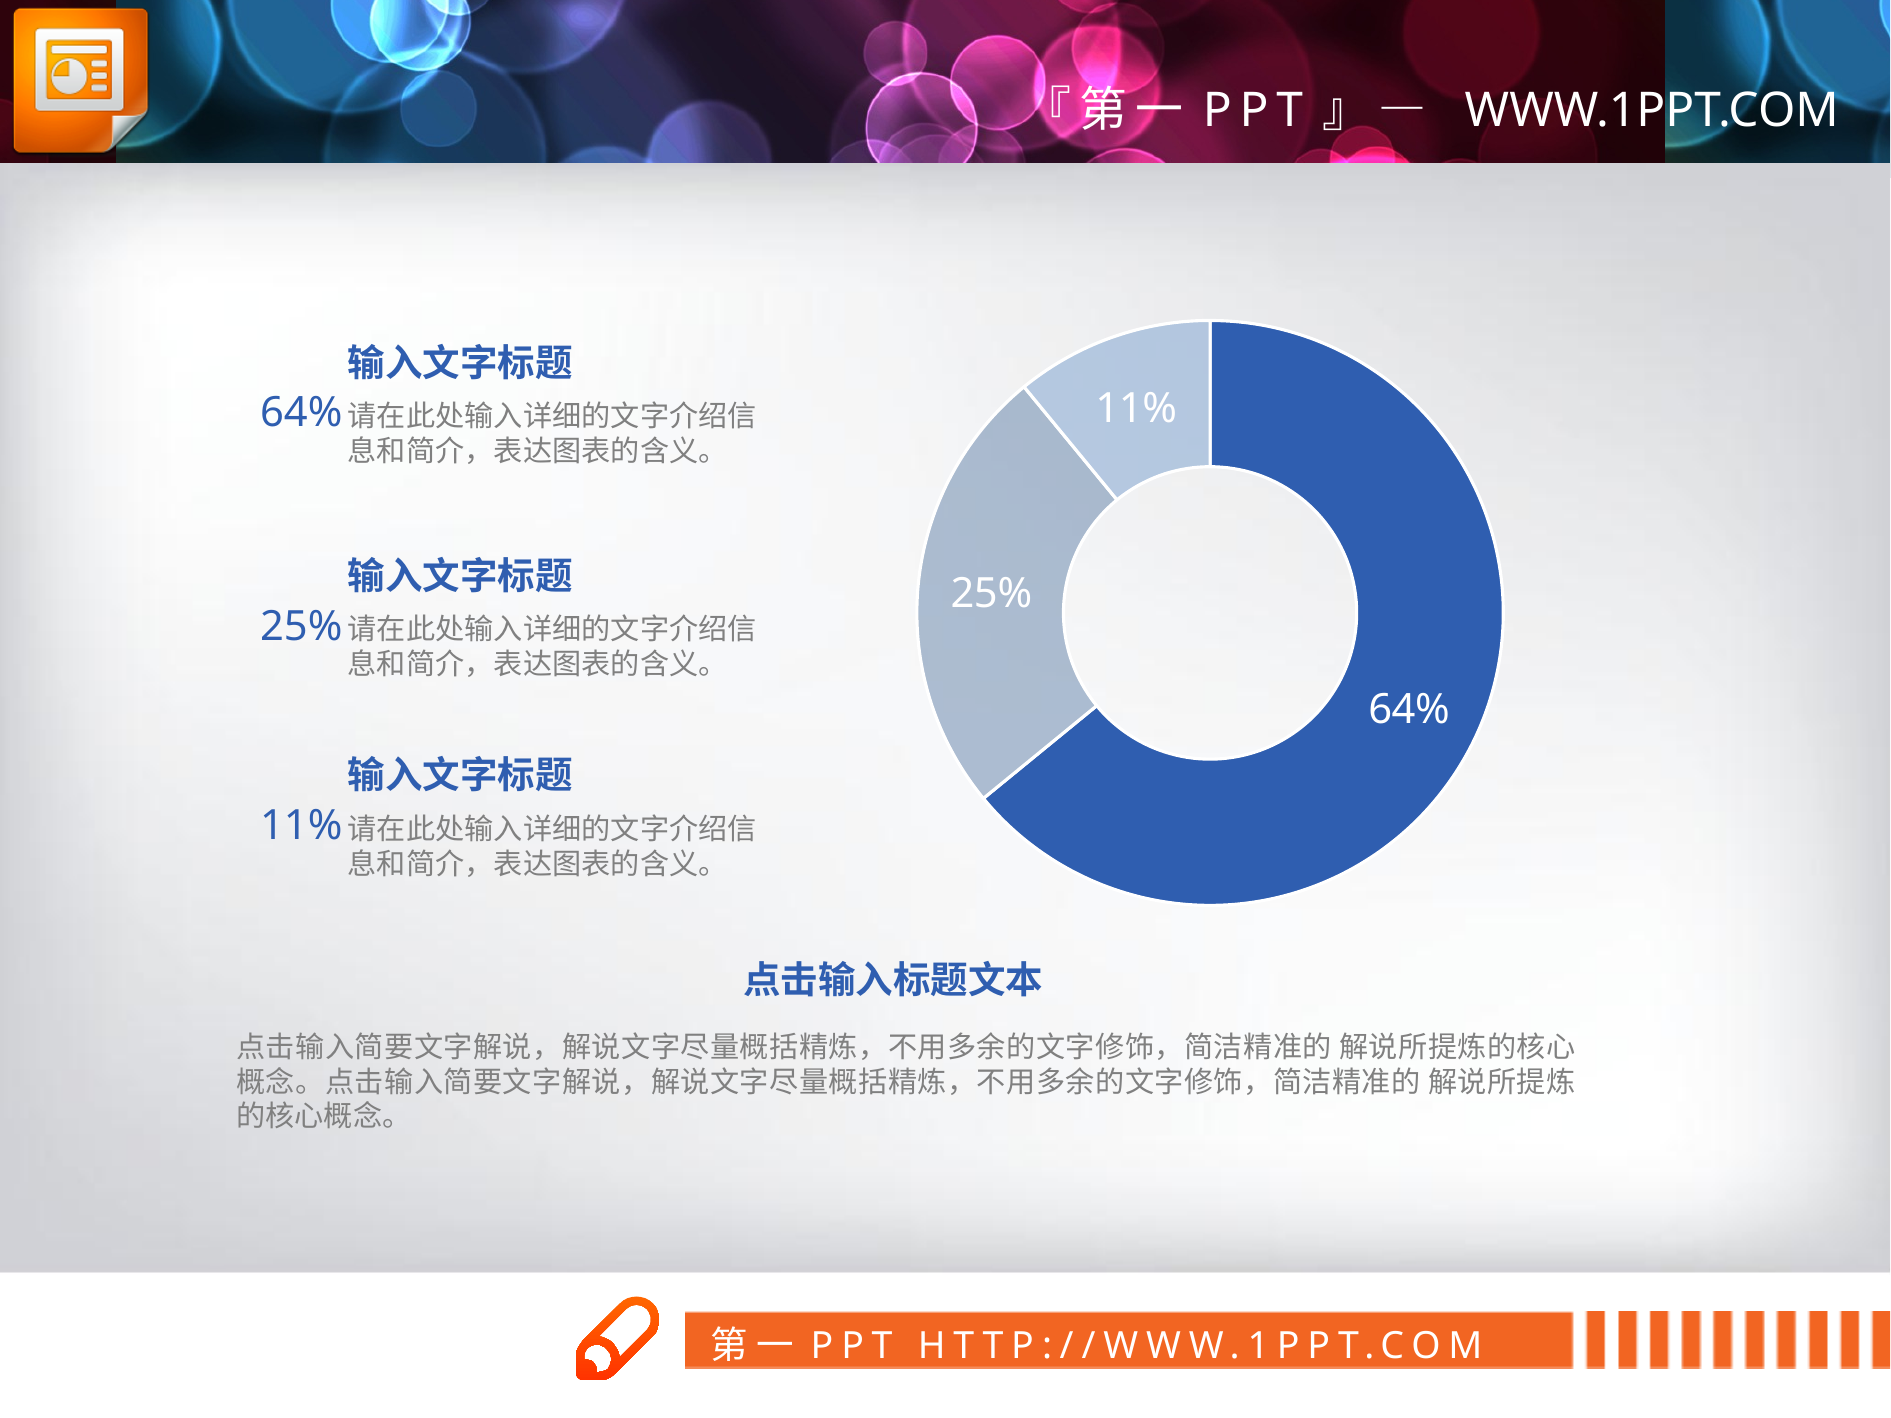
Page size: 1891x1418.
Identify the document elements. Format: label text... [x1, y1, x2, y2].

picture [685, 1311, 1891, 1369]
text_box 输入文字标题 [333, 331, 617, 378]
text_box 输入文字标题 [333, 544, 617, 592]
text_box 25% [242, 591, 361, 685]
text_box 请在此处输入详细的文字介绍信息和简介，表达图表的含义。 [333, 802, 774, 934]
picture [0, 0, 1891, 1275]
text_box 请在此处输入详细的文字介绍信息和简介，表达图表的含义。 [333, 602, 774, 734]
text_box 点击输入简要文字解说，解说文字尽量概括精炼，不用多余的文字修饰，简洁精准的 解说所提炼的核心概念。点击输入简要文字解说，解说文字尽量概括精炼，不用多余的文字修饰，简洁精准的 解说所提炼的核心概念。 [236, 1027, 1578, 1133]
chart [785, 318, 1731, 935]
text_box 11% [242, 790, 361, 885]
text_box 点击输入标题文本 [743, 956, 1081, 1002]
text_box 请在此处输入详细的文字介绍信息和简介，表达图表的含义。 [333, 389, 774, 521]
text_box 64% [242, 377, 361, 472]
text_box 输入文字标题 [333, 744, 617, 791]
